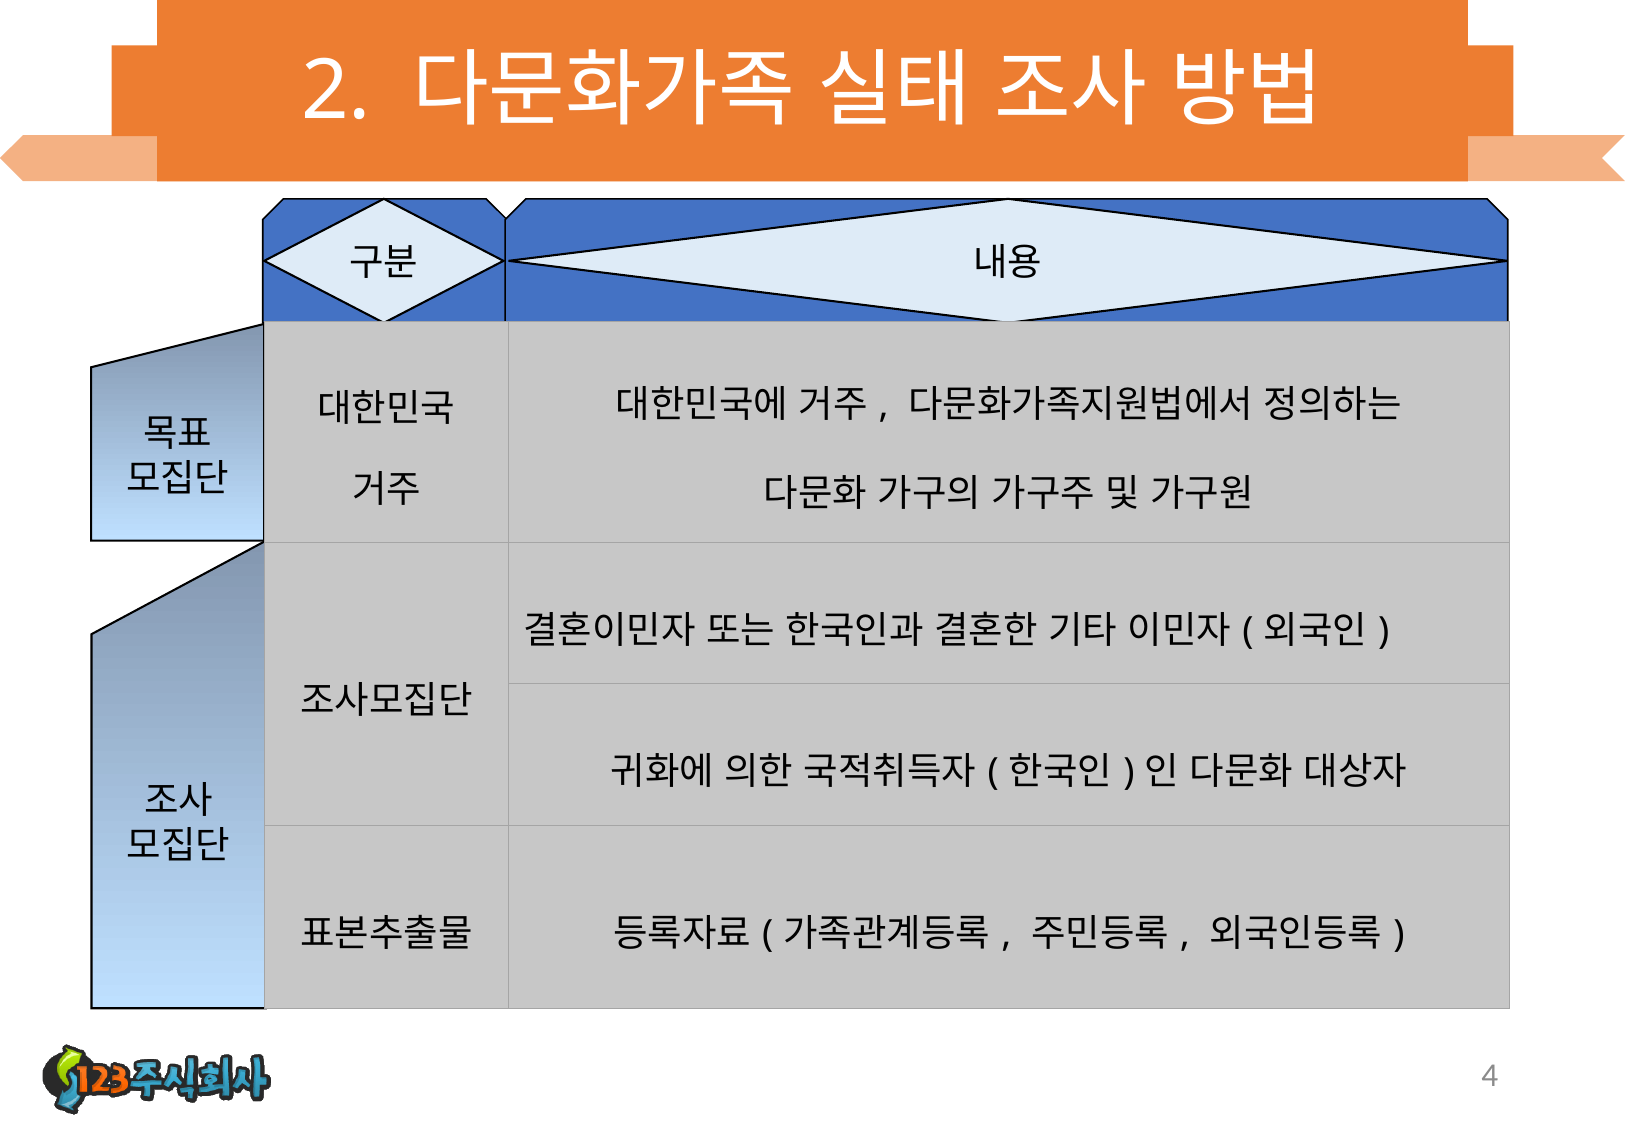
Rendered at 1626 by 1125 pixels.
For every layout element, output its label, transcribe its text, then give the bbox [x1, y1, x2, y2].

slide_number 4 [1147, 1042, 1514, 1103]
table_cell 귀화에 의한 국적취득자(한국인)인 다문화 대상자 [509, 684, 1509, 825]
text_box [392, 263, 504, 321]
text_box [504, 197, 1006, 321]
table_cell 등록자료(가족관계등록, 주민등록, 외국인등록) [509, 826, 1509, 1008]
picture [31, 1032, 281, 1125]
text_box 구분 [261, 197, 506, 321]
title 2. 다문화가족 실태 조사 방법 [0, 3, 1625, 182]
table_cell 표본추출물 [265, 826, 508, 1008]
text_box [1010, 197, 1509, 321]
text_box 목표 모집단 [90, 322, 264, 542]
text_box 내용 [508, 197, 1508, 321]
table_cell 조사모집단 [265, 543, 508, 825]
text_box 조사 모집단 [90, 540, 267, 1010]
text_box [385, 197, 506, 259]
text_box [261, 261, 376, 323]
text_box [261, 197, 383, 260]
table_cell 결혼이민자 또는 한국인과 결혼한 기타 이민자(외국인) [509, 543, 1509, 683]
table_header 대한민국 거주 [265, 322, 508, 542]
table_header 대한민국에 거주, 다문화가족지원법에서 정의하는 다문화 가구의 가구주 및 가구원 [509, 322, 1509, 542]
